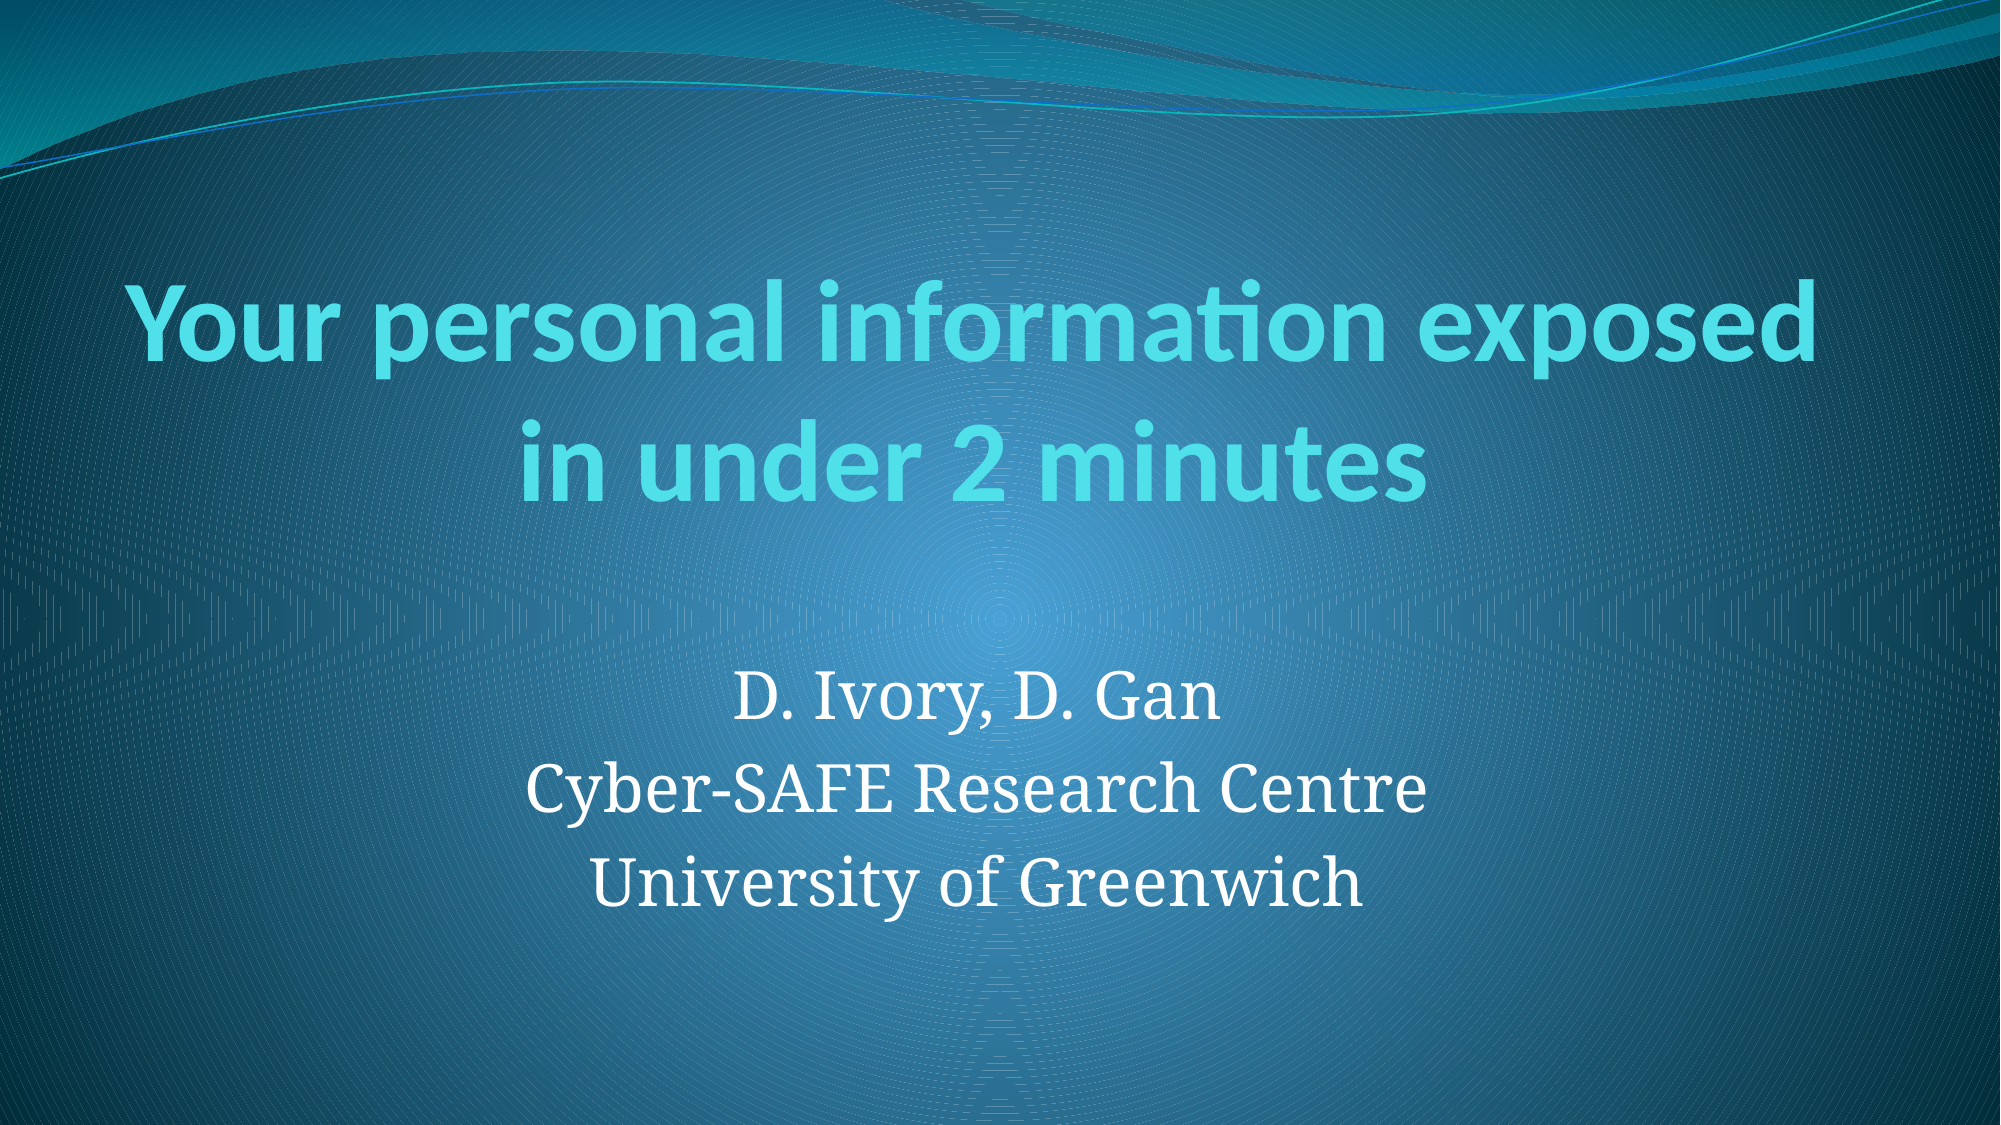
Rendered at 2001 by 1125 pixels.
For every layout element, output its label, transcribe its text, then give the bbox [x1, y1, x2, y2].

subtitle D. Ivory, D. Gan Cyber-SAFE Research Centre University of Greenwich [338, 645, 1627, 933]
title Your personal information exposed in under 2 minutes [116, 224, 1834, 525]
